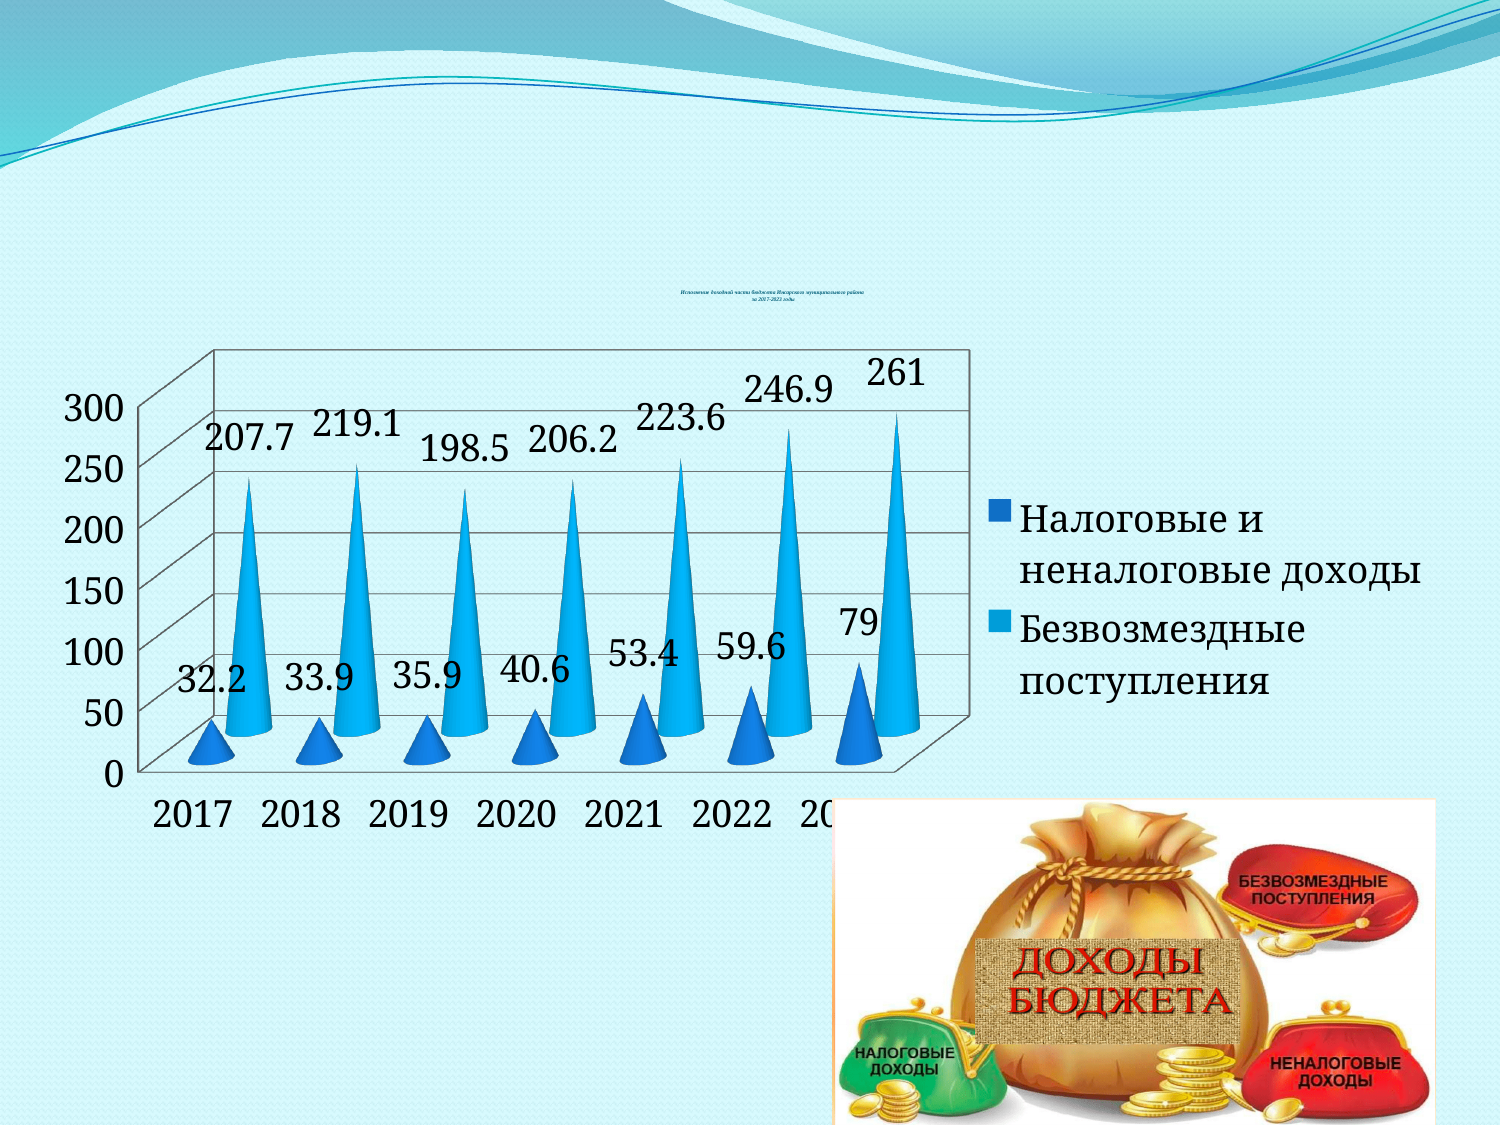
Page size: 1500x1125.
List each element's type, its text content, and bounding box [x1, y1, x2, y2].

title Исполнение доходной части бюджета Инсарского муниципального района за 2017-2023 годы [46, 105, 1500, 303]
chart [29, 326, 1448, 871]
picture [832, 798, 1436, 1125]
